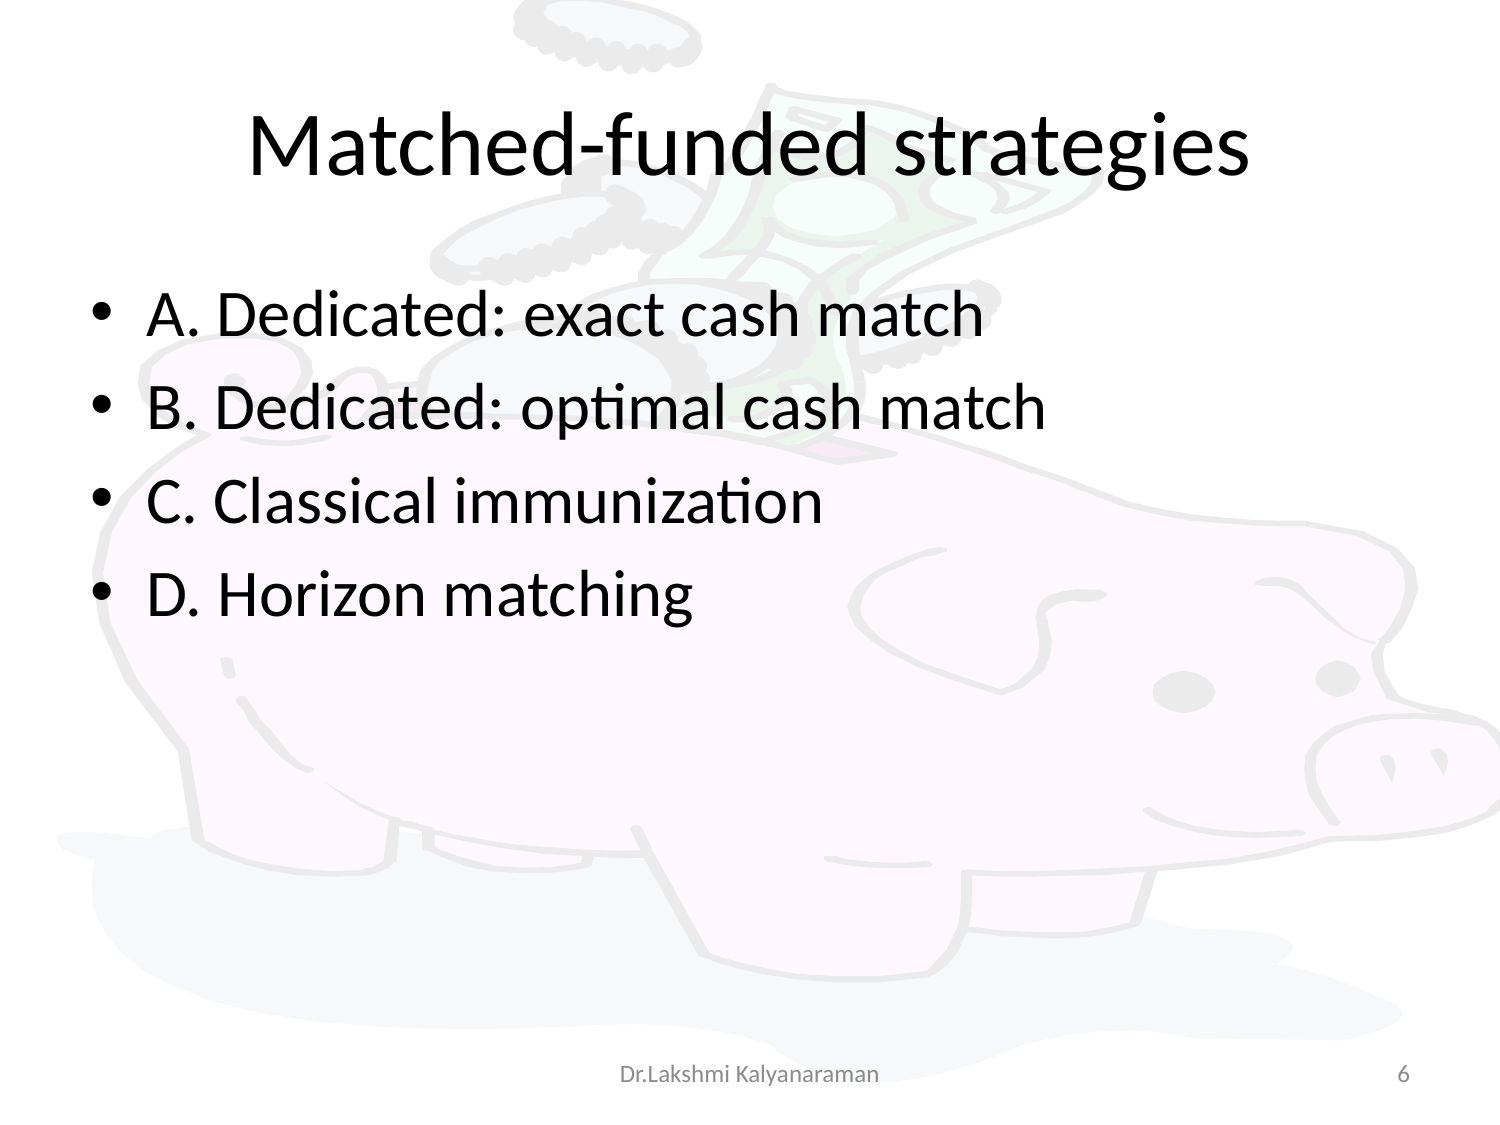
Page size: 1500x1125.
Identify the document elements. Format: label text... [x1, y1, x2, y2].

title Matched-funded strategies [75, 45, 1425, 233]
list A. Dedicated: exact cash match B. Dedicated: optimal cash match C. Classical immunization D. Horizon matching [75, 262, 1425, 1005]
footer Dr.Lakshmi Kalyanaraman [512, 1042, 988, 1103]
slide_number 6 [1074, 1042, 1425, 1103]
